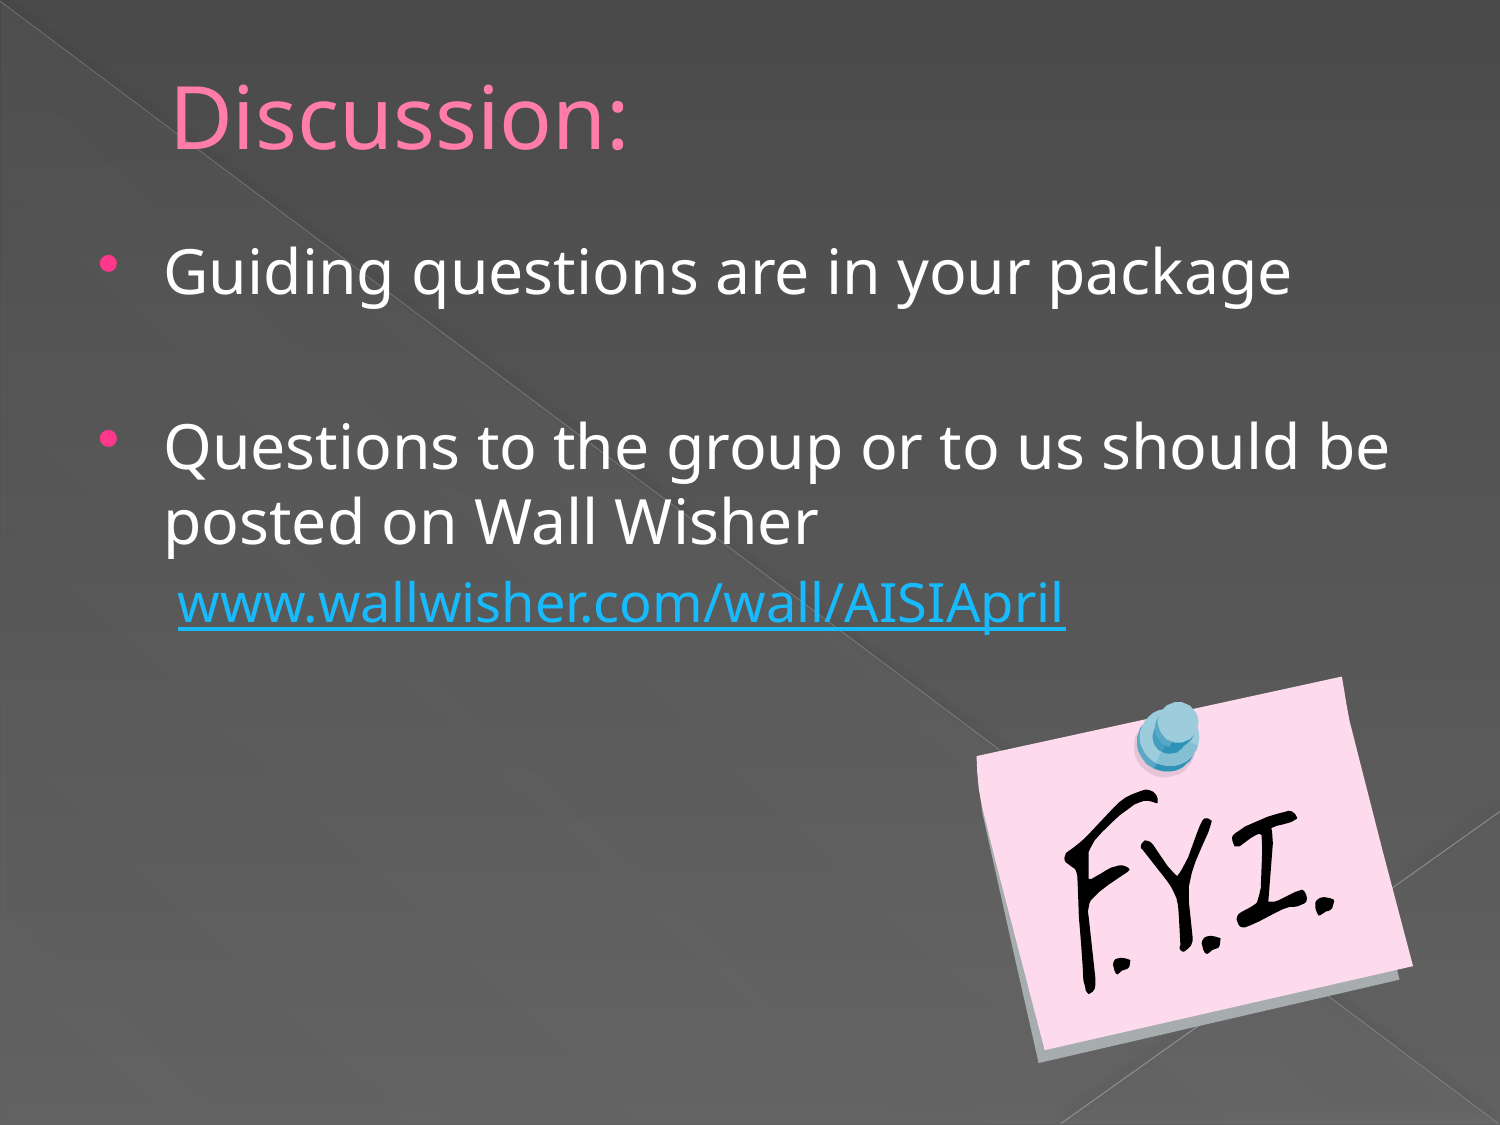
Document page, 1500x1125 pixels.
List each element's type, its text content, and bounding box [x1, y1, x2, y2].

picture [974, 674, 1415, 1065]
title Discussion: [75, 0, 1425, 224]
list Guiding questions are in your package Questions to the group or to us should be posted on Wall Wisher www.wallwisher.com/wall/AISIApril [75, 224, 1425, 975]
